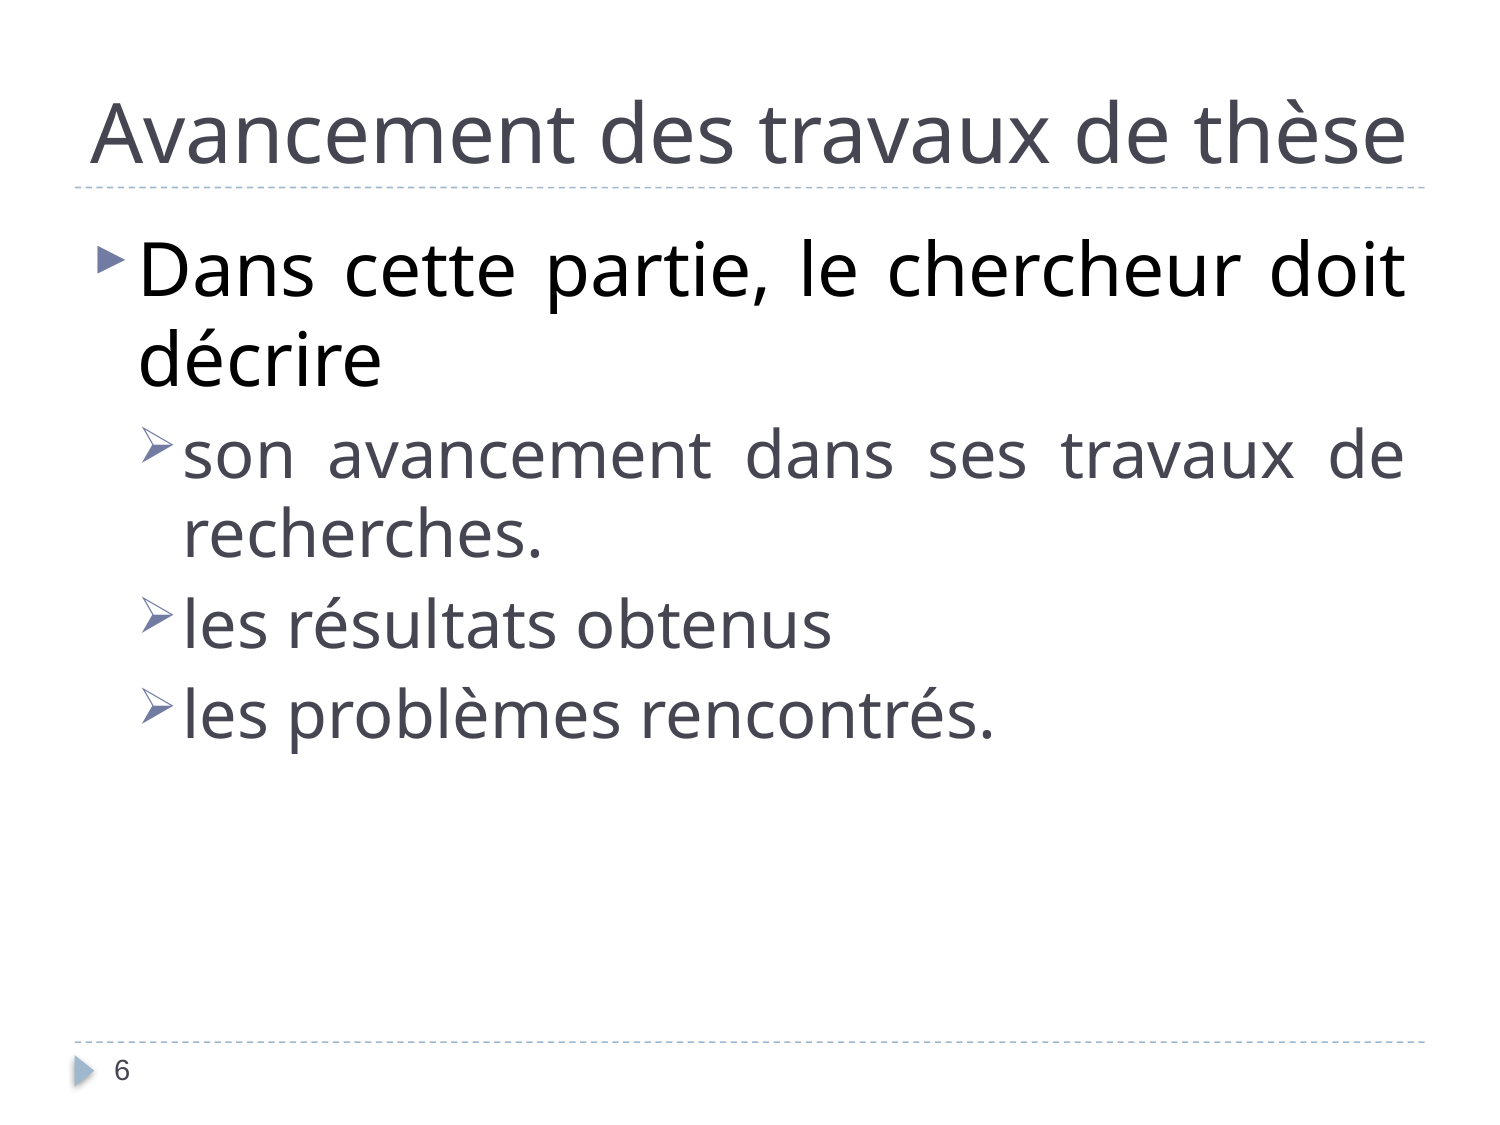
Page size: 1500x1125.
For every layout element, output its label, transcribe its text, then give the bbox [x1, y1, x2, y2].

list Dans cette partie, le chercheur doit décrire son avancement dans ses travaux de recherches. les résultats obtenus les problèmes rencontrés. [82, 215, 1418, 985]
slide_number 6 [103, 1045, 177, 1112]
text_box Avancement des travaux de thèse [74, 24, 1425, 188]
